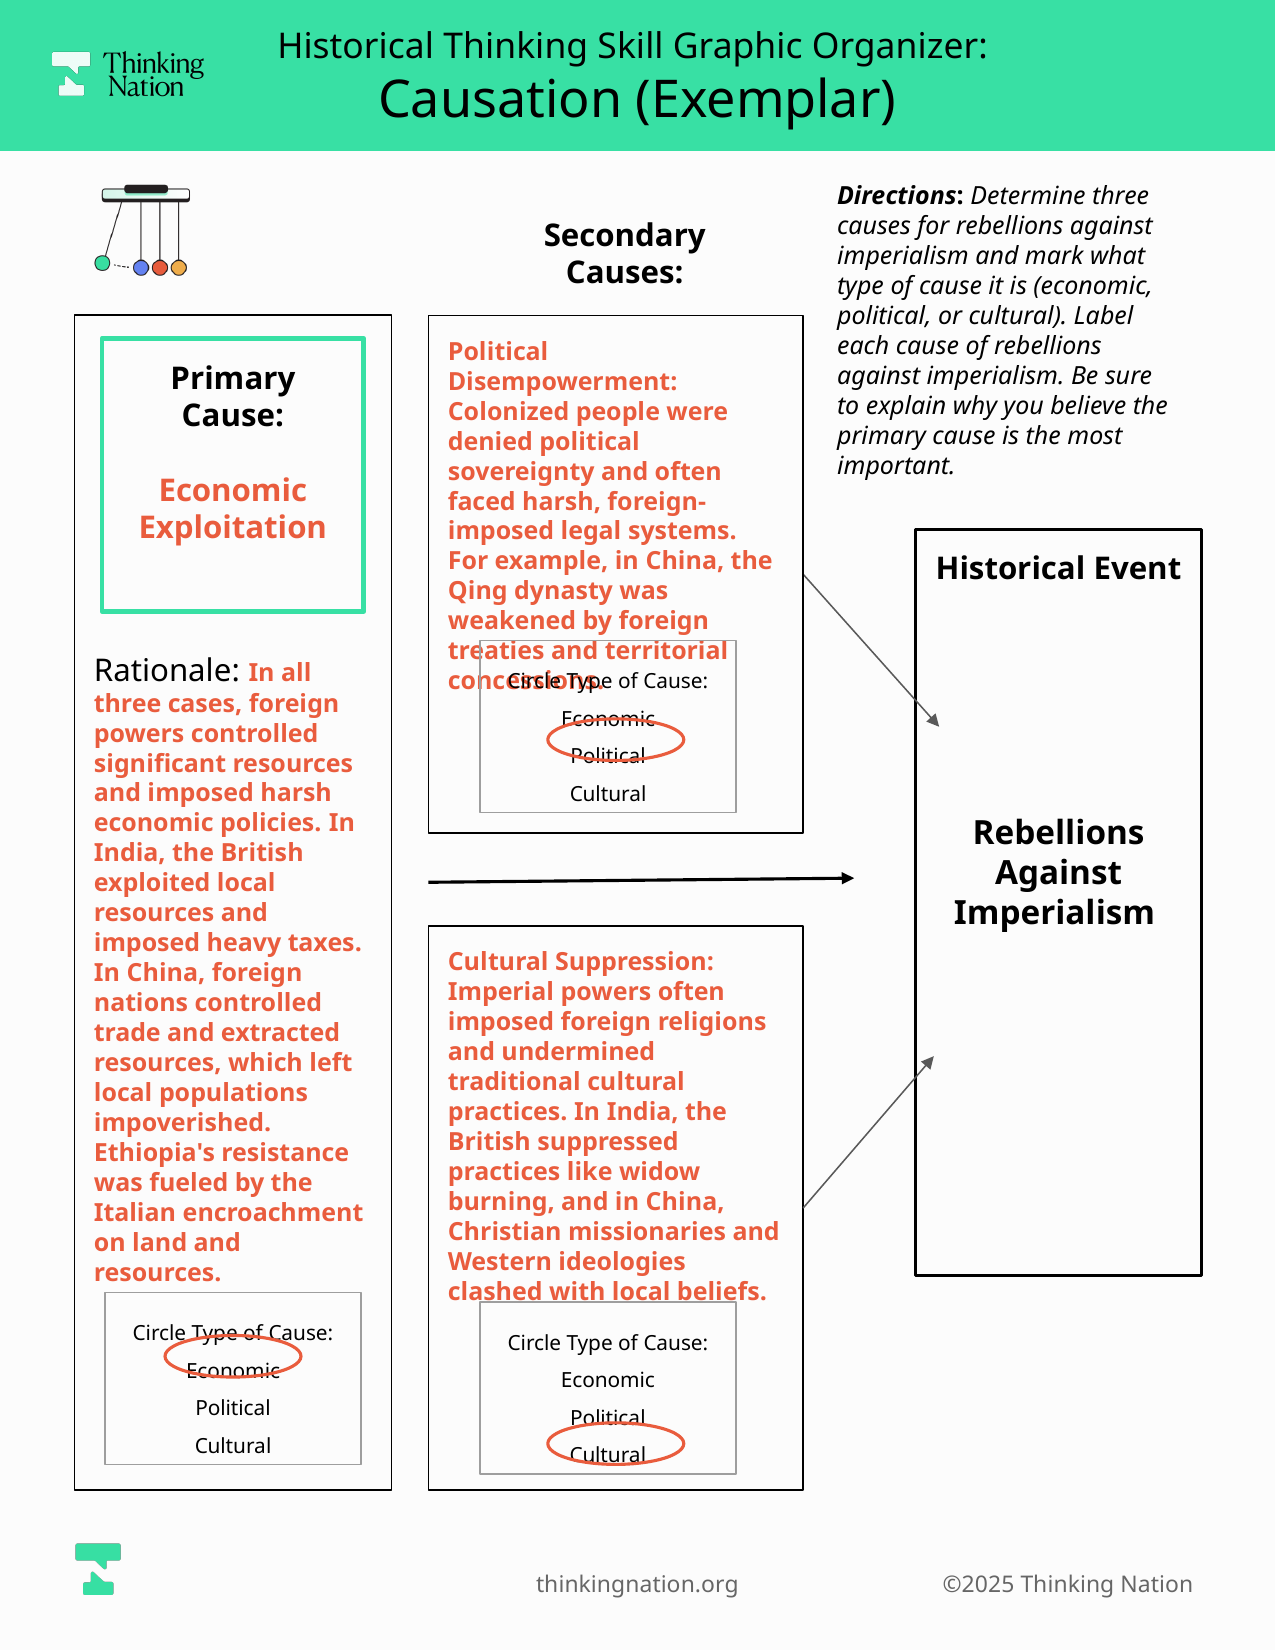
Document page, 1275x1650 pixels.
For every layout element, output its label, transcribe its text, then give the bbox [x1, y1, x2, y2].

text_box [428, 877, 855, 883]
picture [62, 1533, 134, 1605]
text_box Historical Event Rebellions Against Imperialism [915, 529, 1202, 1276]
text_box Primary Cause: Economic Exploitation [102, 338, 364, 612]
text_box Secondary Causes: [471, 195, 778, 300]
text_box [165, 1335, 302, 1378]
text_box [547, 718, 684, 761]
text_box Directions: Determine three causes for rebellions against imperialism and mark what type of cause it is (economic, political, or cultural). Label each cause of rebellions against imperialism. Be sure to explain why you believe the primary cause is the most important. [817, 162, 1201, 497]
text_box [802, 573, 940, 727]
text_box Circle Type of Cause: Economic Political Cultural [479, 1302, 736, 1475]
text_box ©2025 Thinking Nation [907, 1553, 1210, 1605]
text_box Political Disempowerment: Colonized people were denied political sovereignty and often faced harsh, foreign- imposed legal systems. For example, in China, the Qing dynasty was weakened by foreign treaties and territorial concessions. [428, 315, 804, 833]
text_box Historical Thinking Skill Graphic Organizer: Causation (Exemplar) [0, 0, 1275, 151]
picture [74, 162, 210, 298]
text_box Circle Type of Cause: Economic Political Cultural [480, 640, 736, 813]
text_box [547, 1422, 684, 1465]
text_box Rationale: In all three cases, foreign powers controlled significant resources and imposed harsh economic policies. In India, the British exploited local resources and imposed heavy taxes. In China, foreign nations controlled trade and extracted resources, which left local populations impoverished. Ethiopia's resistance was fueled by the Italian encroachment on land and resources. [74, 315, 392, 1490]
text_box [802, 1055, 934, 1209]
text_box Cultural Suppression: Imperial powers often imposed foreign religions and undermined traditional cultural practices. In India, the British suppressed practices like widow burning, and in China, Christian missionaries and Western ideologies clashed with local beliefs. [428, 926, 804, 1490]
text_box Circle Type of Cause: Economic Political Cultural [105, 1292, 361, 1465]
text_box thinkingnation.org [486, 1553, 789, 1605]
picture [35, 37, 210, 110]
